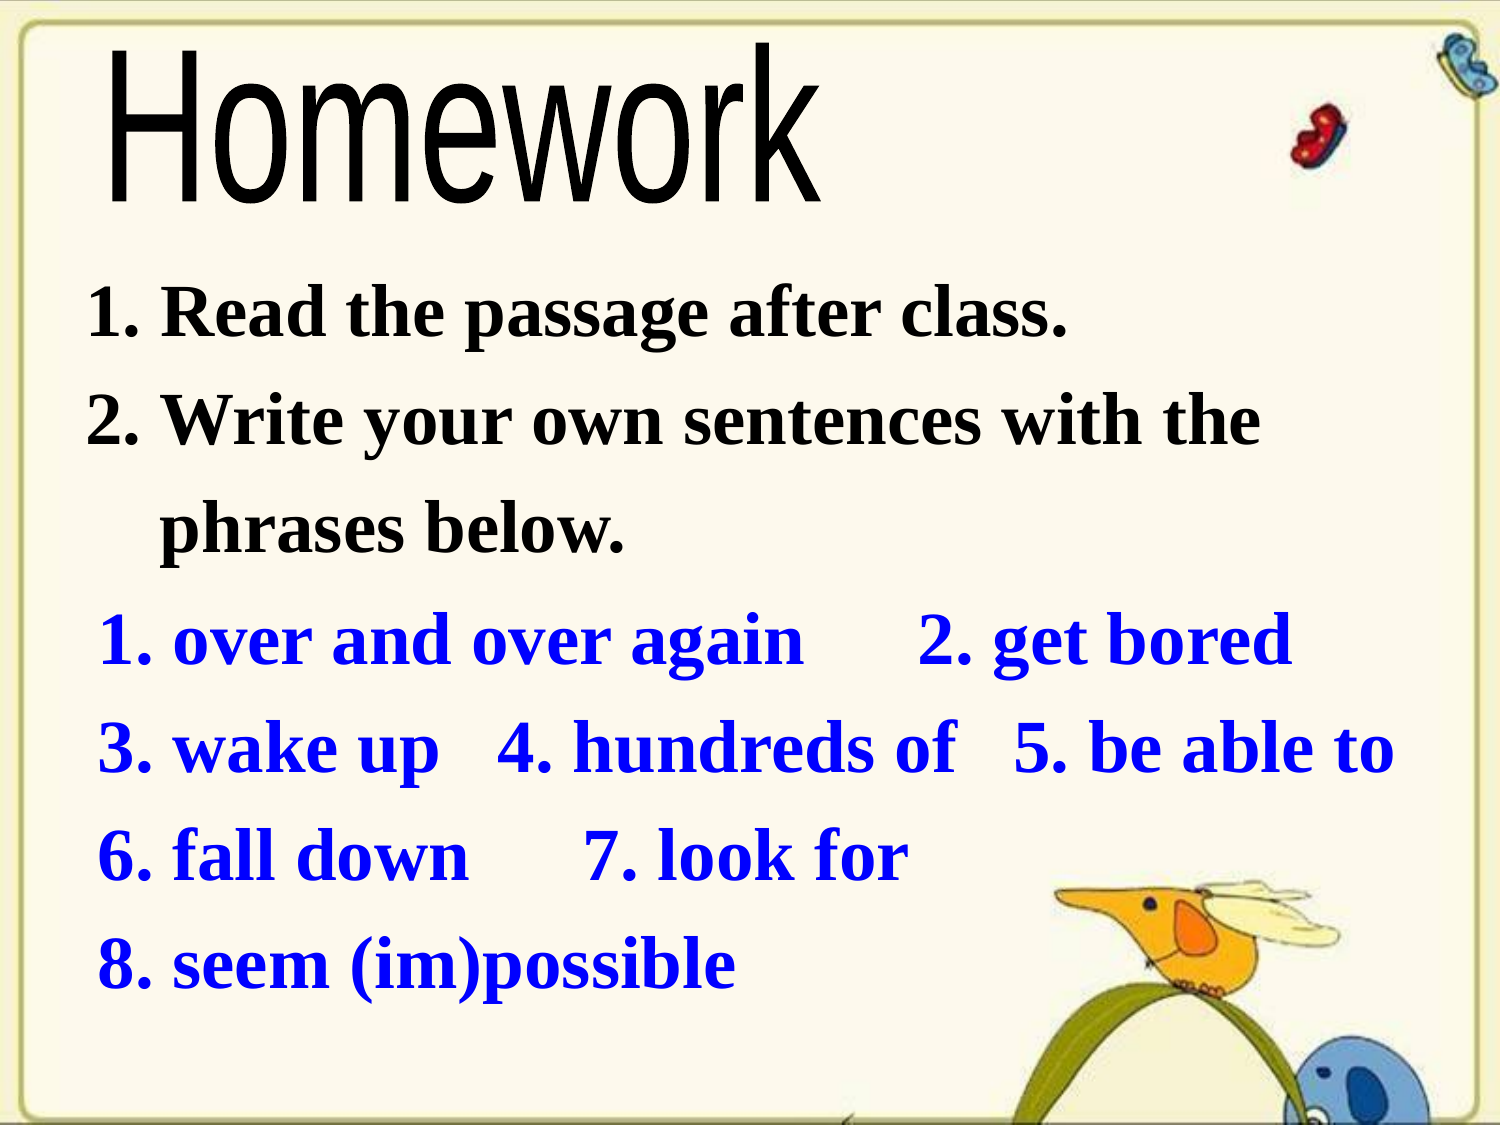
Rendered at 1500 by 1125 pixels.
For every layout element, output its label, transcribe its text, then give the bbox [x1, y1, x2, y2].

picture [0, 0, 1500, 1125]
text_box 1. Read the passage after class. 2. Write your own sentences with the phrases below. [70, 236, 1376, 575]
text_box 1. over and over again 2. get bored 3. wake up 4. hundreds of 5. be able to 6. fall down 7. look for 8. seem (im)possible [82, 563, 1447, 1011]
